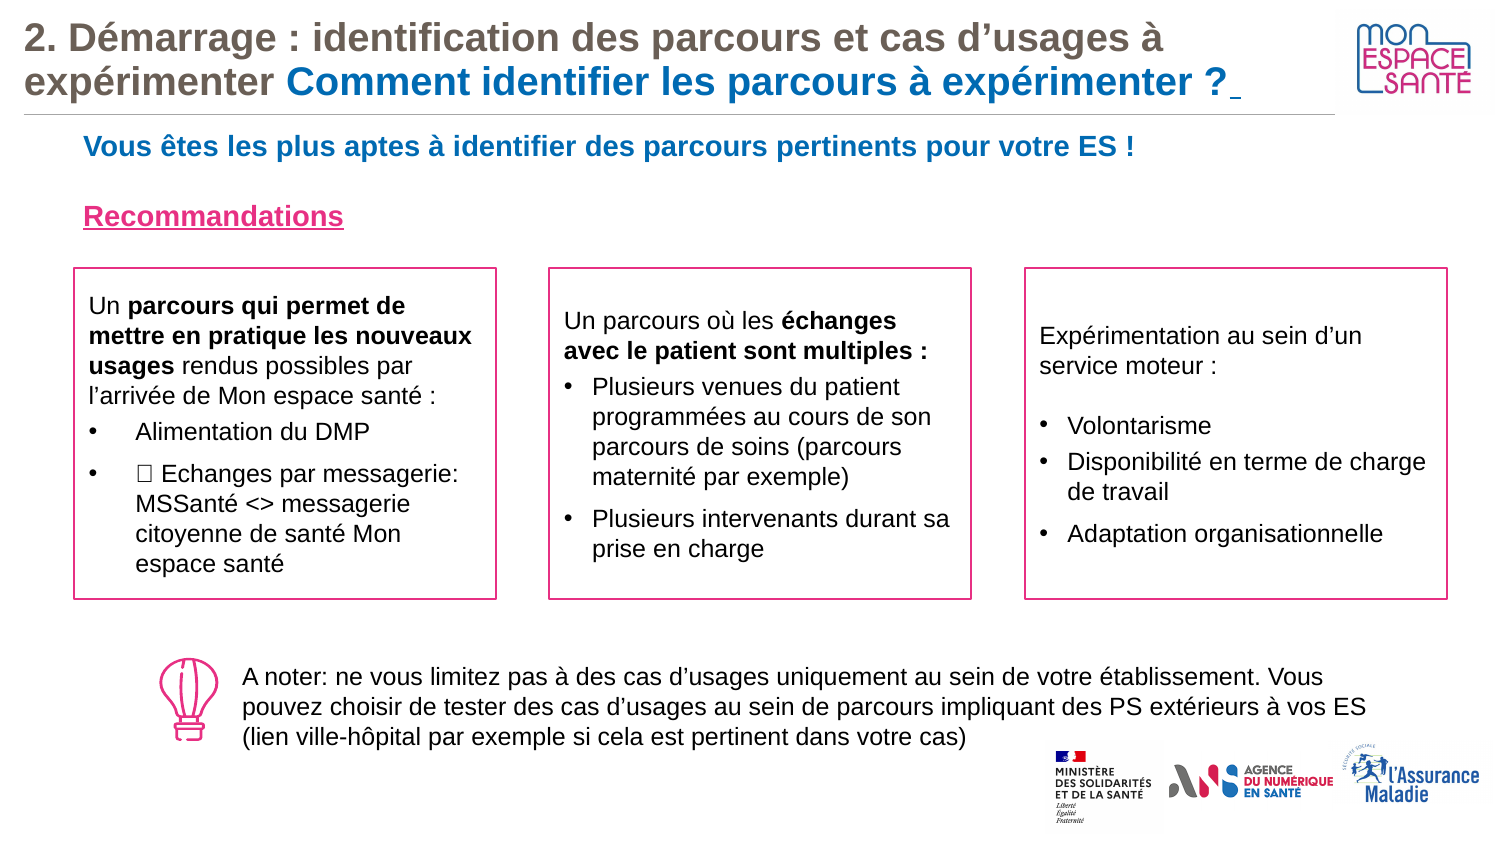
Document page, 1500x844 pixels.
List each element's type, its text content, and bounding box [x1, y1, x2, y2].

text_box A noter: ne vous limitez pas à des cas d’usages uniquement au sein de votre établissement. Vous pouvez choisir de tester des cas d’usages au sein de parcours impliquant des PS extérieurs à vos ES (lien ville-hôpital par exemple si cela est pertinent dans votre cas) [230, 646, 1400, 765]
title 2. Démarrage : identification des parcours et cas d’usages à expérimenter Comment identifier les parcours à expérimenter ? [23, 14, 1365, 103]
text_box Expérimentation au sein d’un service moteur : Volontarisme Disponibilité en terme de charge de travail Adaptation organisationnelle [1022, 266, 1449, 601]
text_box Un parcours qui permet de mettre en pratique les nouveaux usages rendus possibles par l’arrivée de Mon espace santé : Alimentation du DMP 🚨 Echanges par messagerie: MSSanté <> messagerie citoyenne de santé Mon espace santé [72, 266, 498, 601]
picture [1169, 740, 1493, 811]
text_box Vous êtes les plus aptes à identifier des parcours pertinents pour votre ES ! Recommandations [71, 114, 1410, 245]
text_box Un parcours où les échanges avec le patient sont multiples : Plusieurs venues du patient programmées au cours de son parcours de soins (parcours maternité par exemple) Plusieurs intervenants durant sa prise en charge [547, 266, 974, 601]
picture [1045, 765, 1164, 834]
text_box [159, 657, 219, 741]
